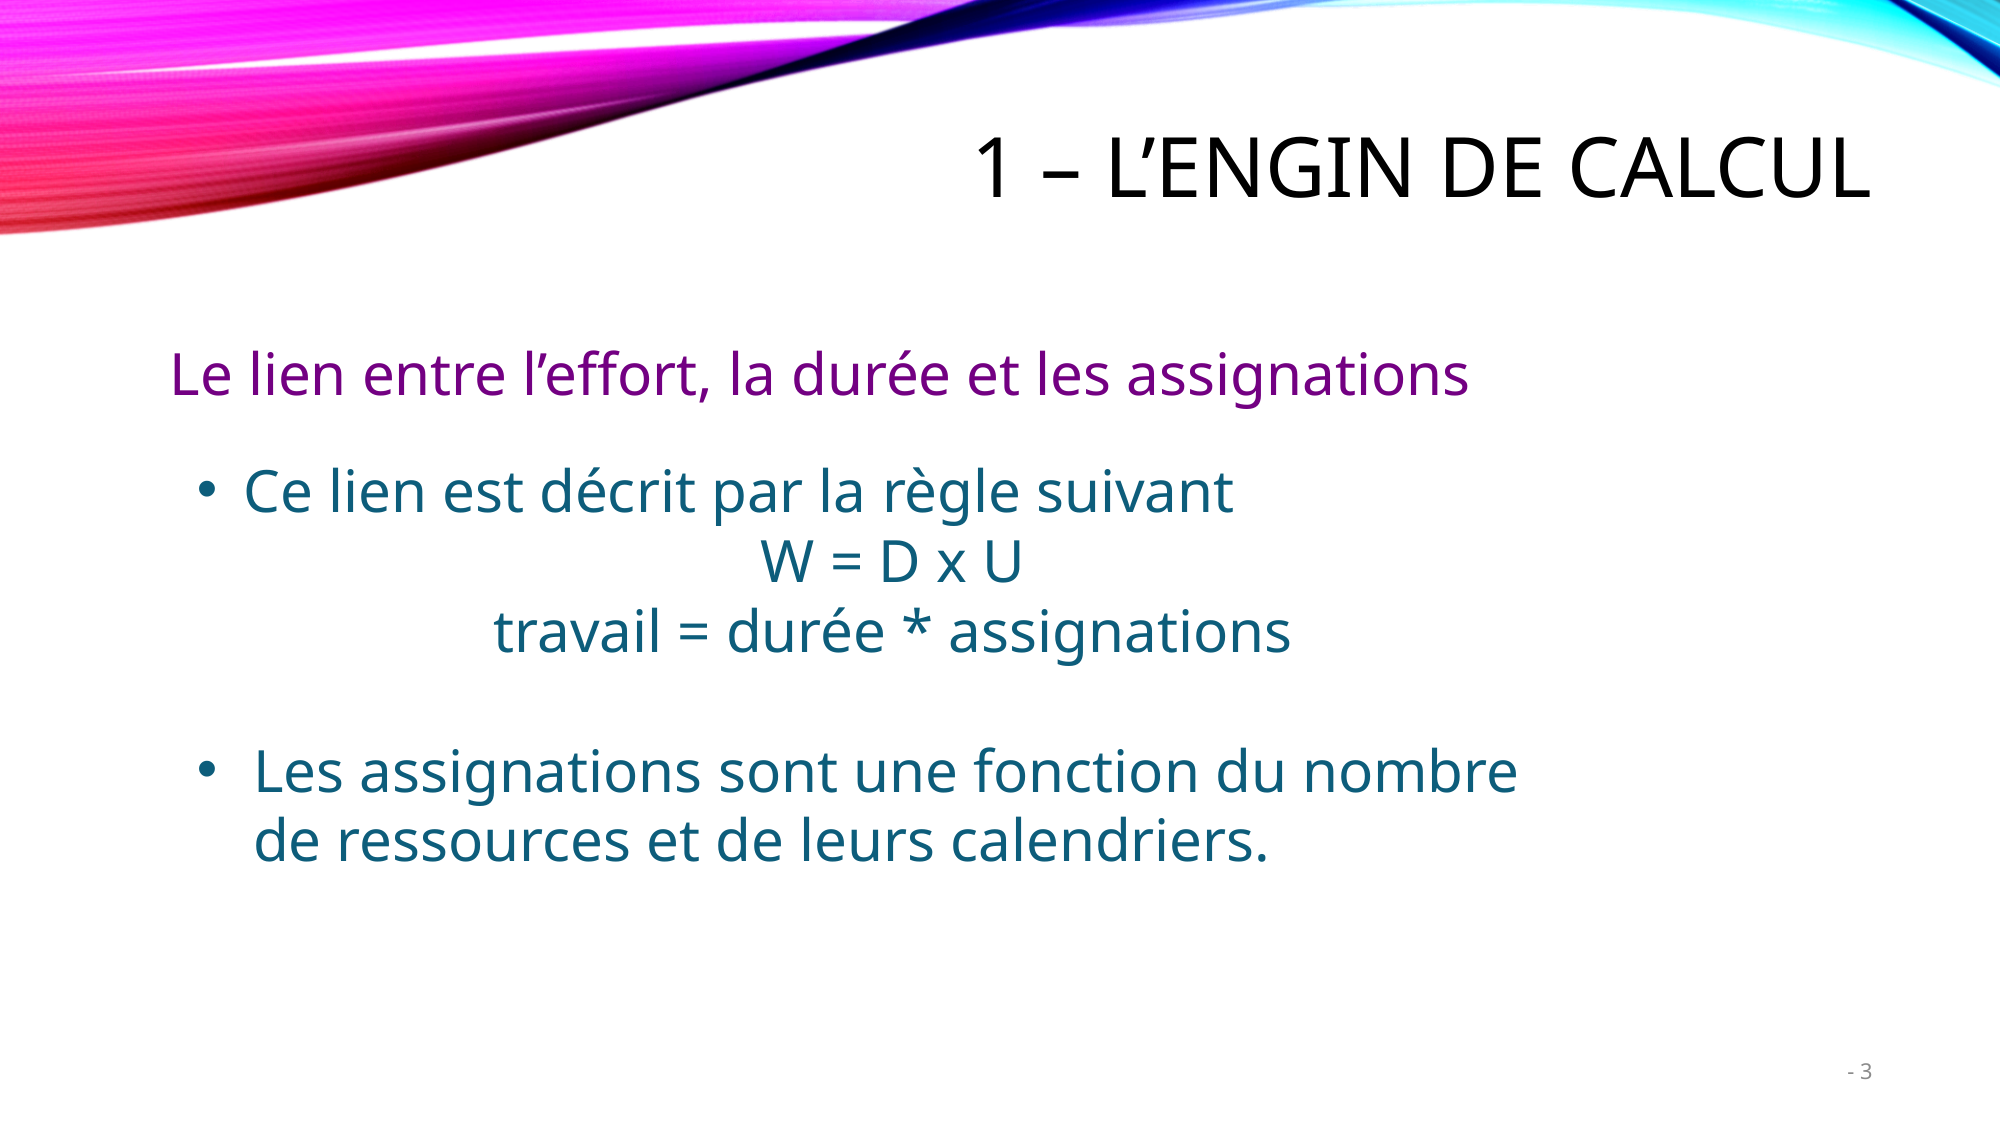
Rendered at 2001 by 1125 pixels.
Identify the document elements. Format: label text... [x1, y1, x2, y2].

text_box Ce lien est décrit par la règle suivant W = D x U travail = durée * assignations Les assignations sont une fonction du nombre de ressources et de leurs calendriers. [182, 446, 1604, 881]
picture [1890, 0, 2000, 75]
text_box Le lien entre l’effort, la durée et les assignations [154, 259, 1841, 415]
title 1 – L’engin de calcul [638, 64, 1888, 277]
picture [0, 0, 2000, 237]
slide_number 3 [1808, 1042, 1888, 1103]
picture [1910, 0, 2000, 45]
